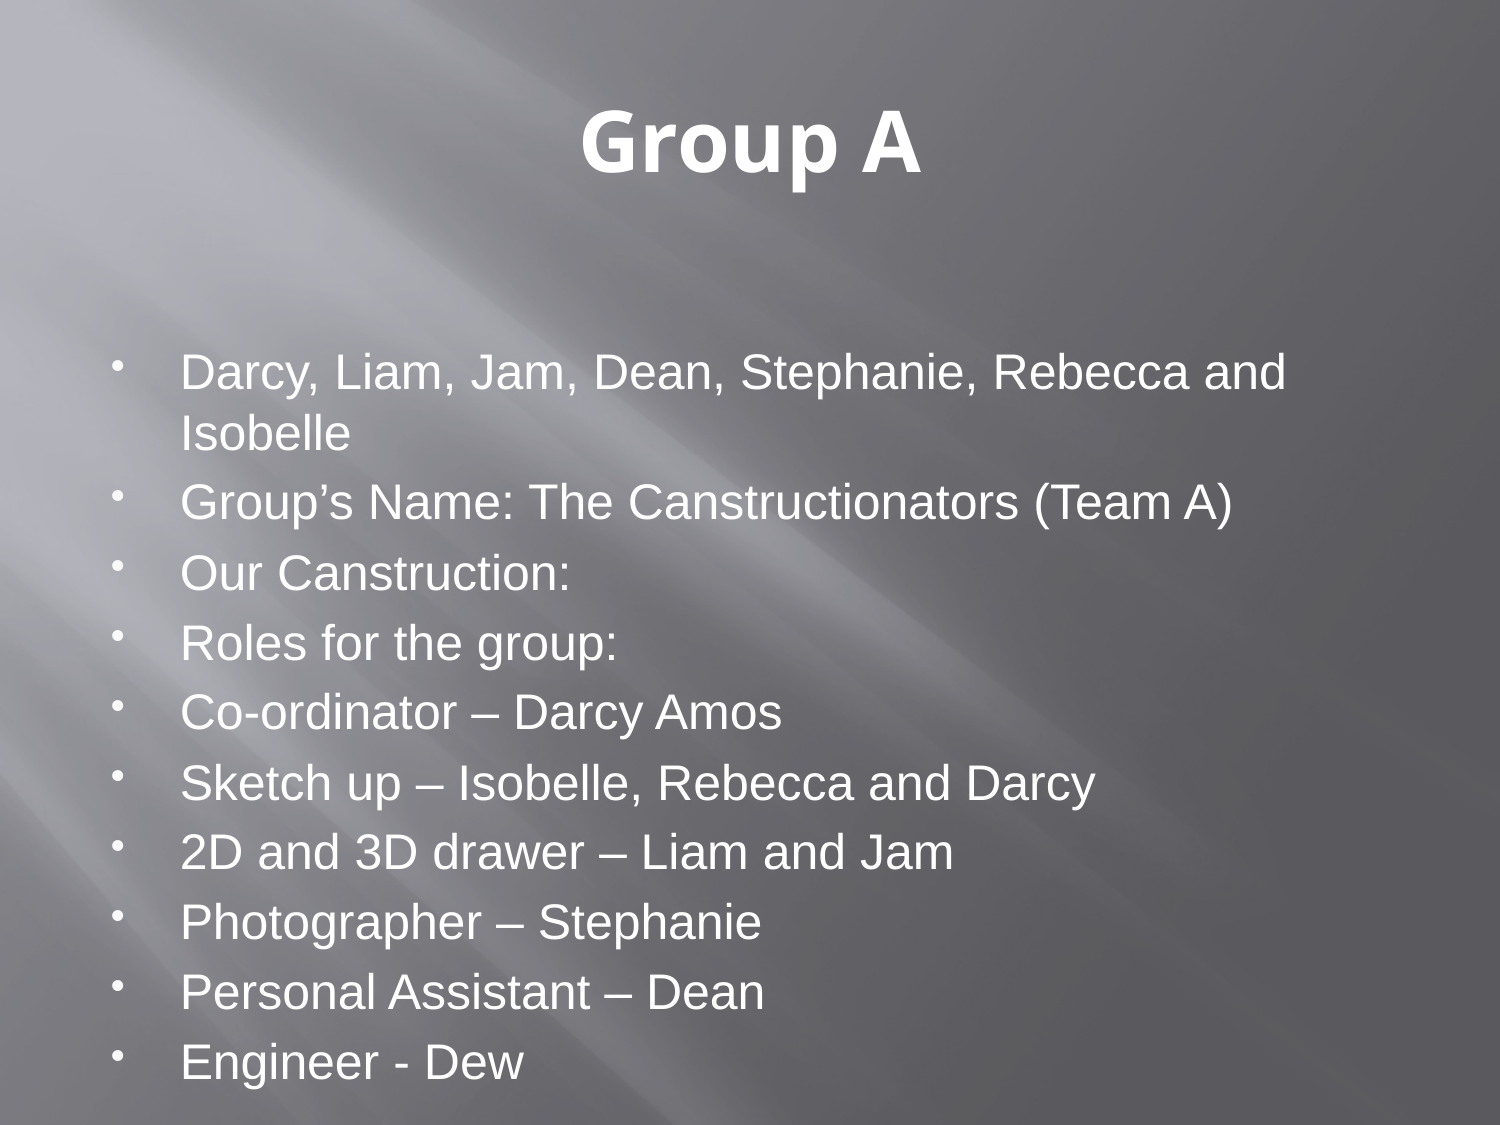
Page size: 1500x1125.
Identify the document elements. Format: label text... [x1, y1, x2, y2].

title Group A [75, 45, 1425, 233]
list Darcy, Liam, Jam, Dean, Stephanie, Rebecca and Isobelle Group’s Name: The Canstructionators (Team A) Our Canstruction: Roles for the group: Co-ordinator – Darcy Amos Sketch up – Isobelle, Rebecca and Darcy 2D and 3D drawer – Liam and Jam Photographer – Stephanie Personal Assistant – Dean Engineer - Dew [74, 262, 1426, 1125]
